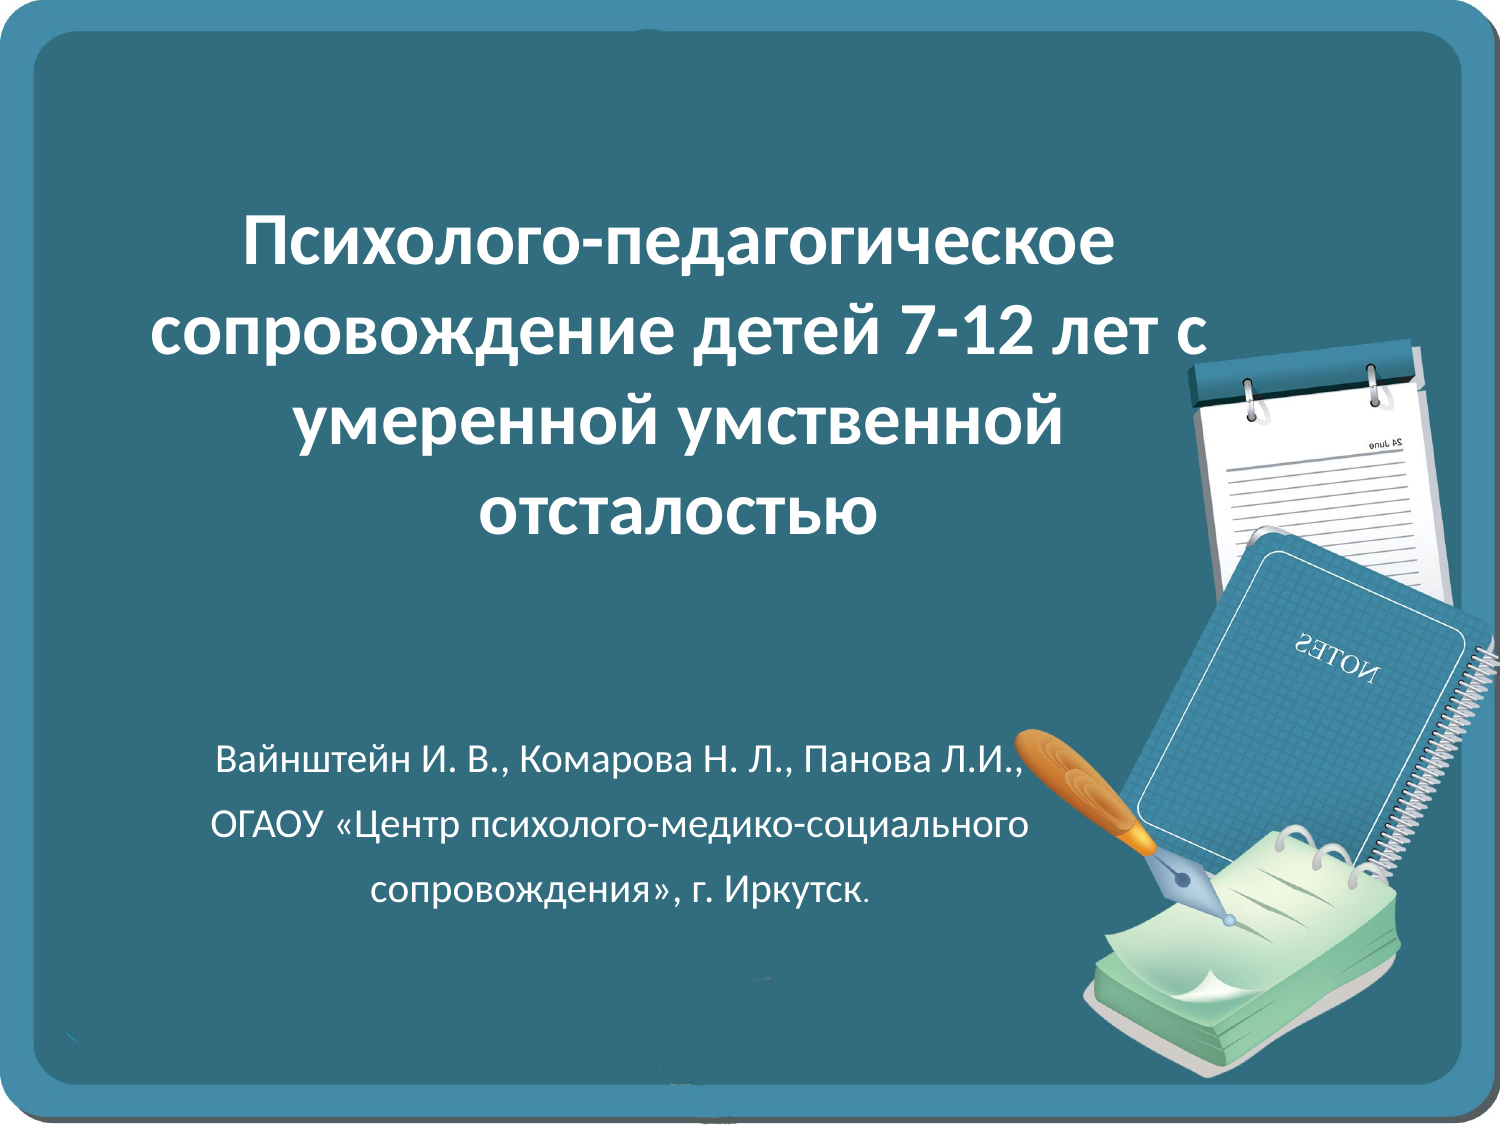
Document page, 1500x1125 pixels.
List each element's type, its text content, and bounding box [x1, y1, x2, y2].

title Психолого-педагогическое сопровождение детей 7-12 лет с умеренной умственной отсталостью [112, 149, 1247, 591]
picture [0, 0, 1500, 1125]
subtitle Вайнштейн И. В., Комарова Н. Л., Панова Л.И., ОГАОУ «Центр психолого-медико-социального сопровождения», г. Иркутск. [123, 716, 1117, 925]
